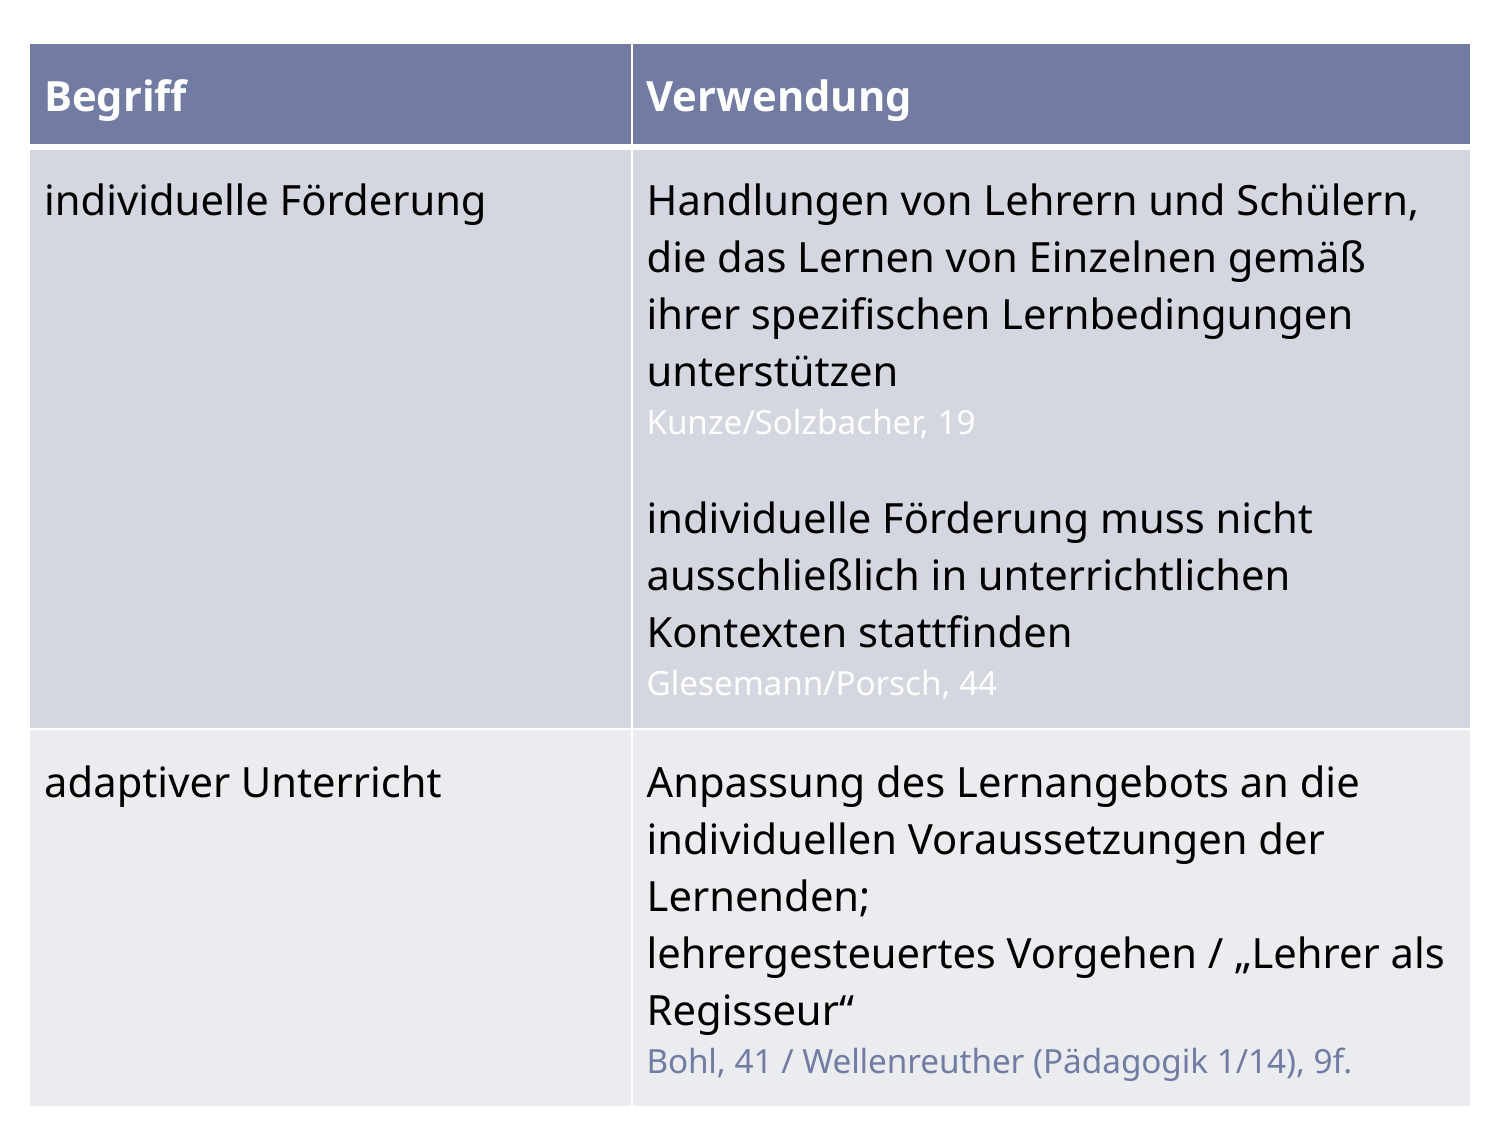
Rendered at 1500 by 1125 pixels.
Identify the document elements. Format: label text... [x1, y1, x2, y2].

table_header Verwendung [633, 44, 1470, 144]
table_header Begriff [30, 44, 631, 144]
table_cell adaptiver Unterricht [30, 730, 631, 1106]
table_cell individuelle Förderung [30, 150, 631, 728]
table_cell Anpassung des Lernangebots an die individuellen Voraussetzungen der Lernenden; lehrergesteuertes Vorgehen / „Lehrer als Regisseur“ Bohl, 41 / Wellenreuther (Pädagogik 1/14), 9f. [633, 730, 1470, 1106]
table_cell Handlungen von Lehrern und Schülern, die das Lernen von Einzelnen gemäß ihrer spezifischen Lernbedingungen unterstützen Kunze/Solzbacher, 19 individuelle Förderung muss nicht ausschließlich in unterrichtlichen Kontexten stattfinden Glesemann/Porsch, 44 [633, 150, 1470, 728]
